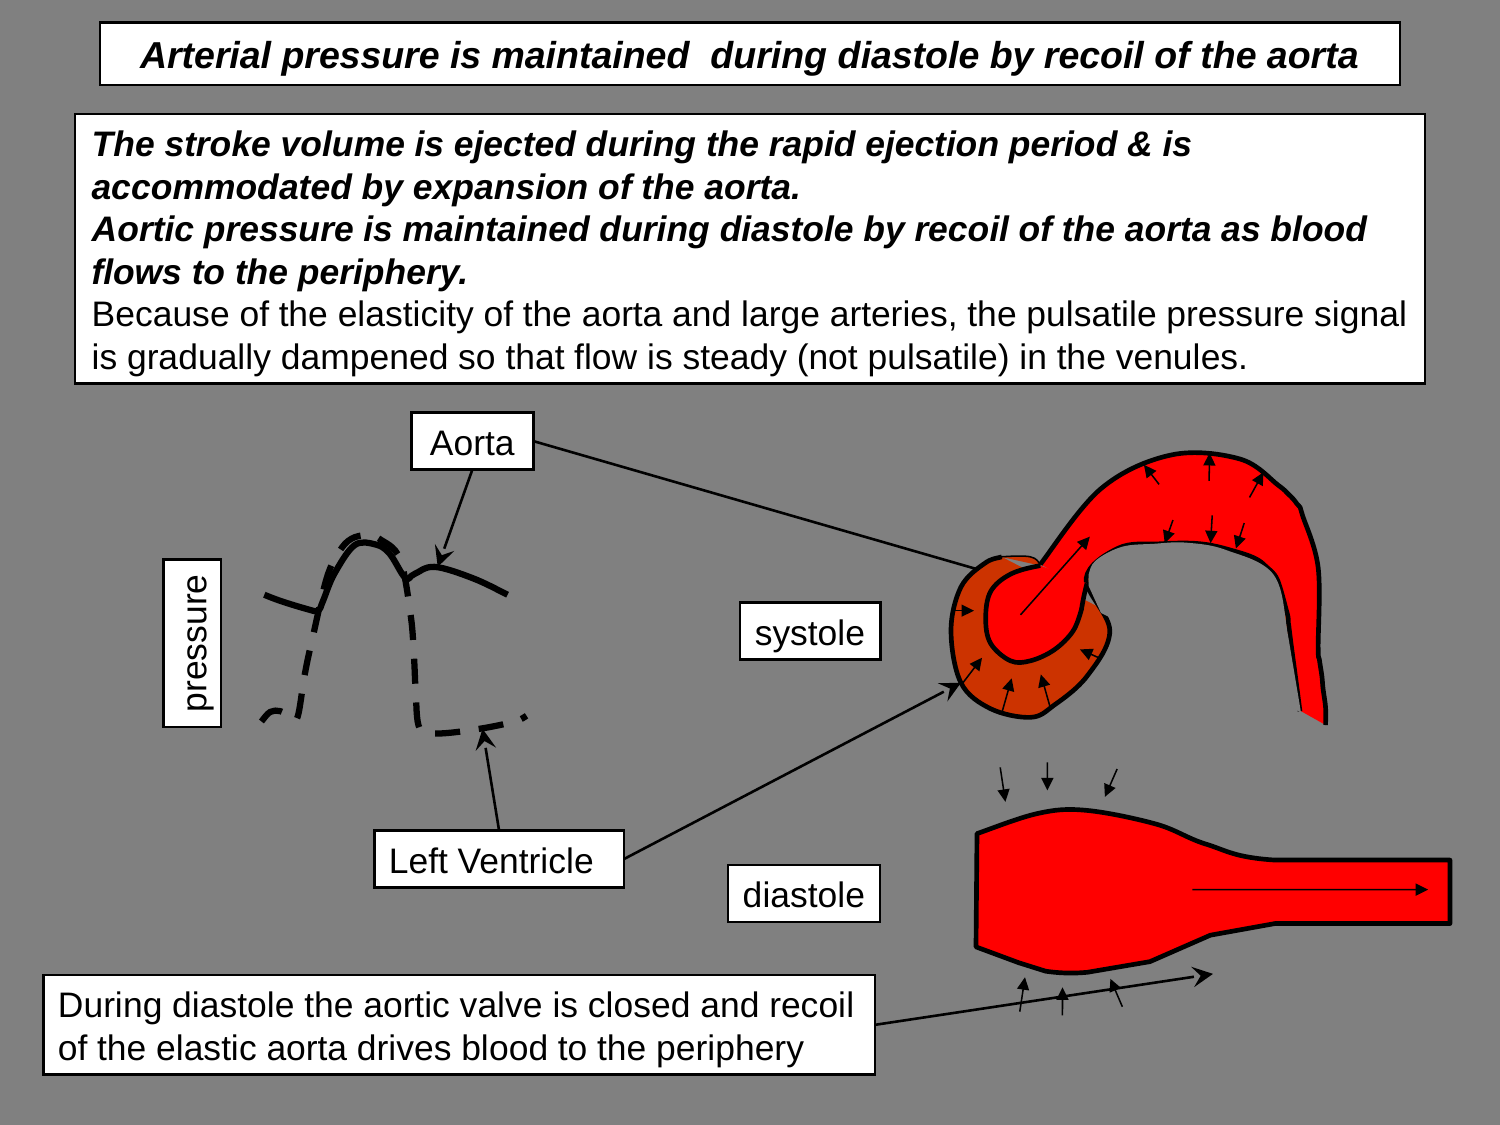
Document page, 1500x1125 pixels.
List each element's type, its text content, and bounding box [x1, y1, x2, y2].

text_box During diastole the aortic valve is closed and recoil of the elastic aorta drives blood to the periphery [43, 974, 875, 1075]
title Arterial pressure is maintained during diastole by recoil of the aorta [99, 21, 1401, 86]
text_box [163, 412, 1451, 1027]
text_box The stroke volume is ejected during the rapid ejection period & is accommodated by expansion of the aorta. Aortic pressure is maintained during diastole by recoil of the aorta as blood flows to the periphery. Because of the elasticity of the aorta and large arteries, the pulsatile pressure signal is gradually dampened so that flow is steady (not pulsatile) in the venules. [74, 113, 1425, 384]
